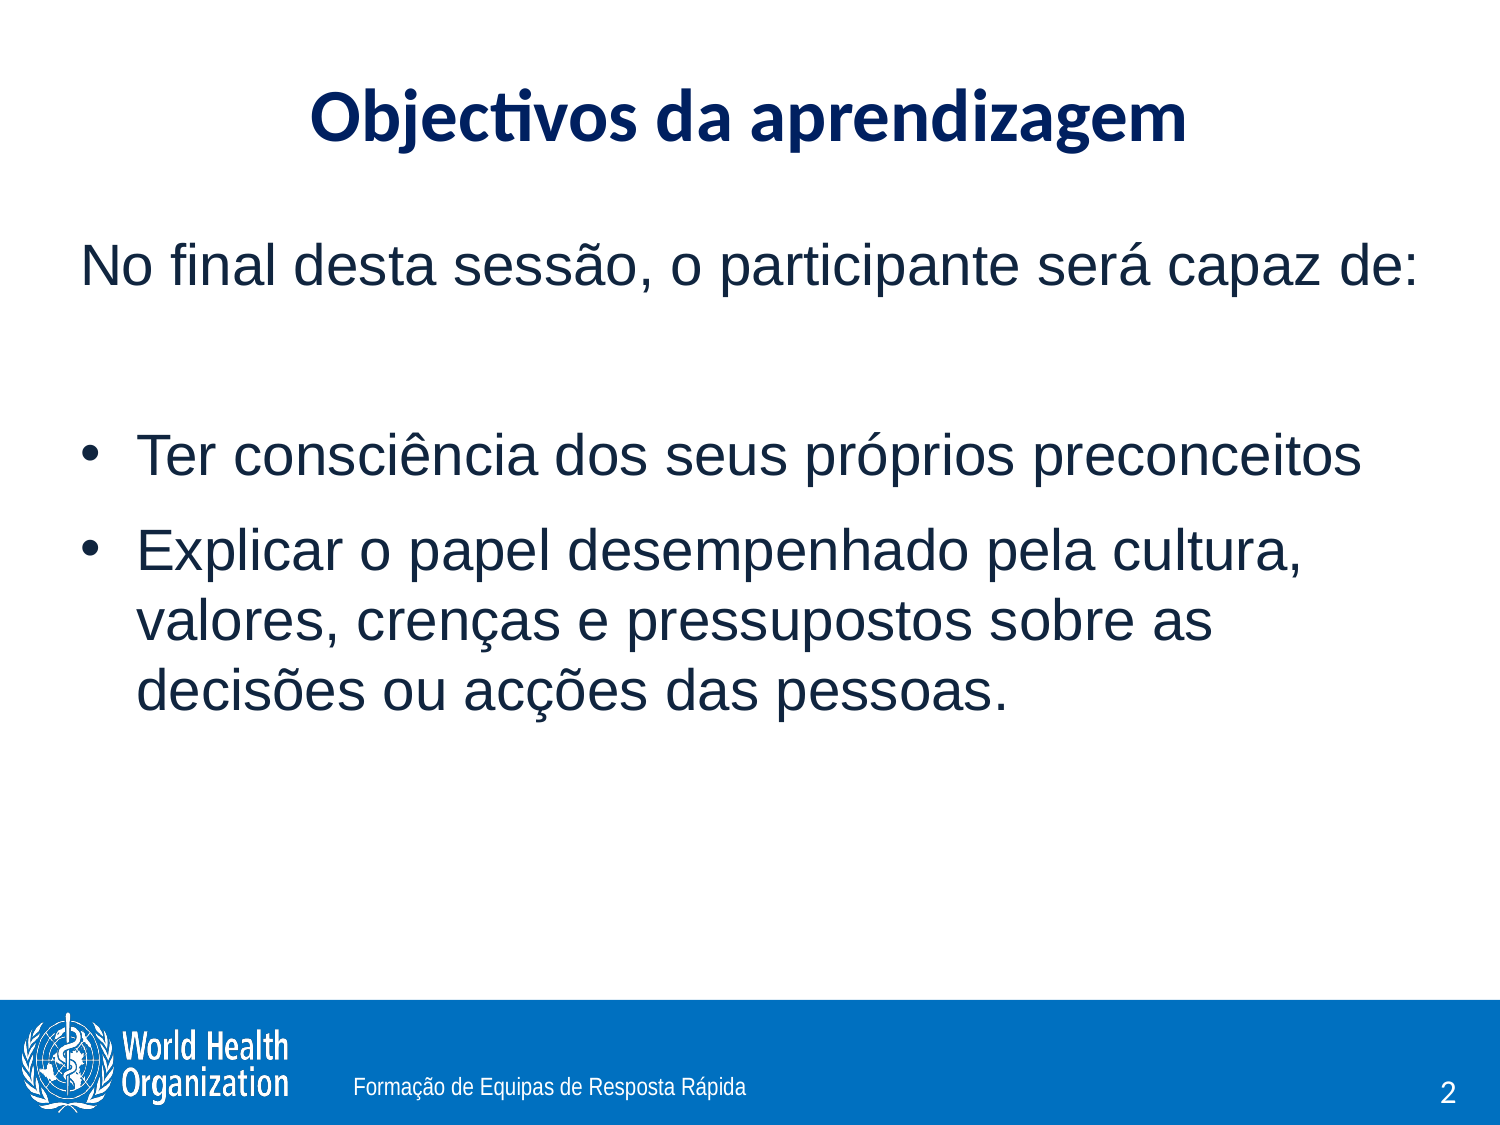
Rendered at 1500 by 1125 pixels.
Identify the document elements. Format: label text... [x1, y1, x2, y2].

picture [21, 1012, 288, 1113]
text_box Objectivos da aprendizagem [74, 72, 1425, 150]
list No final desta sessão, o participante será capaz de: Ter consciência dos seus próprios preconceitos Explicar o papel desempenhado pela cultura, valores, crenças e pressupostos sobre as decisões ou acções das pessoas. [64, 219, 1461, 963]
